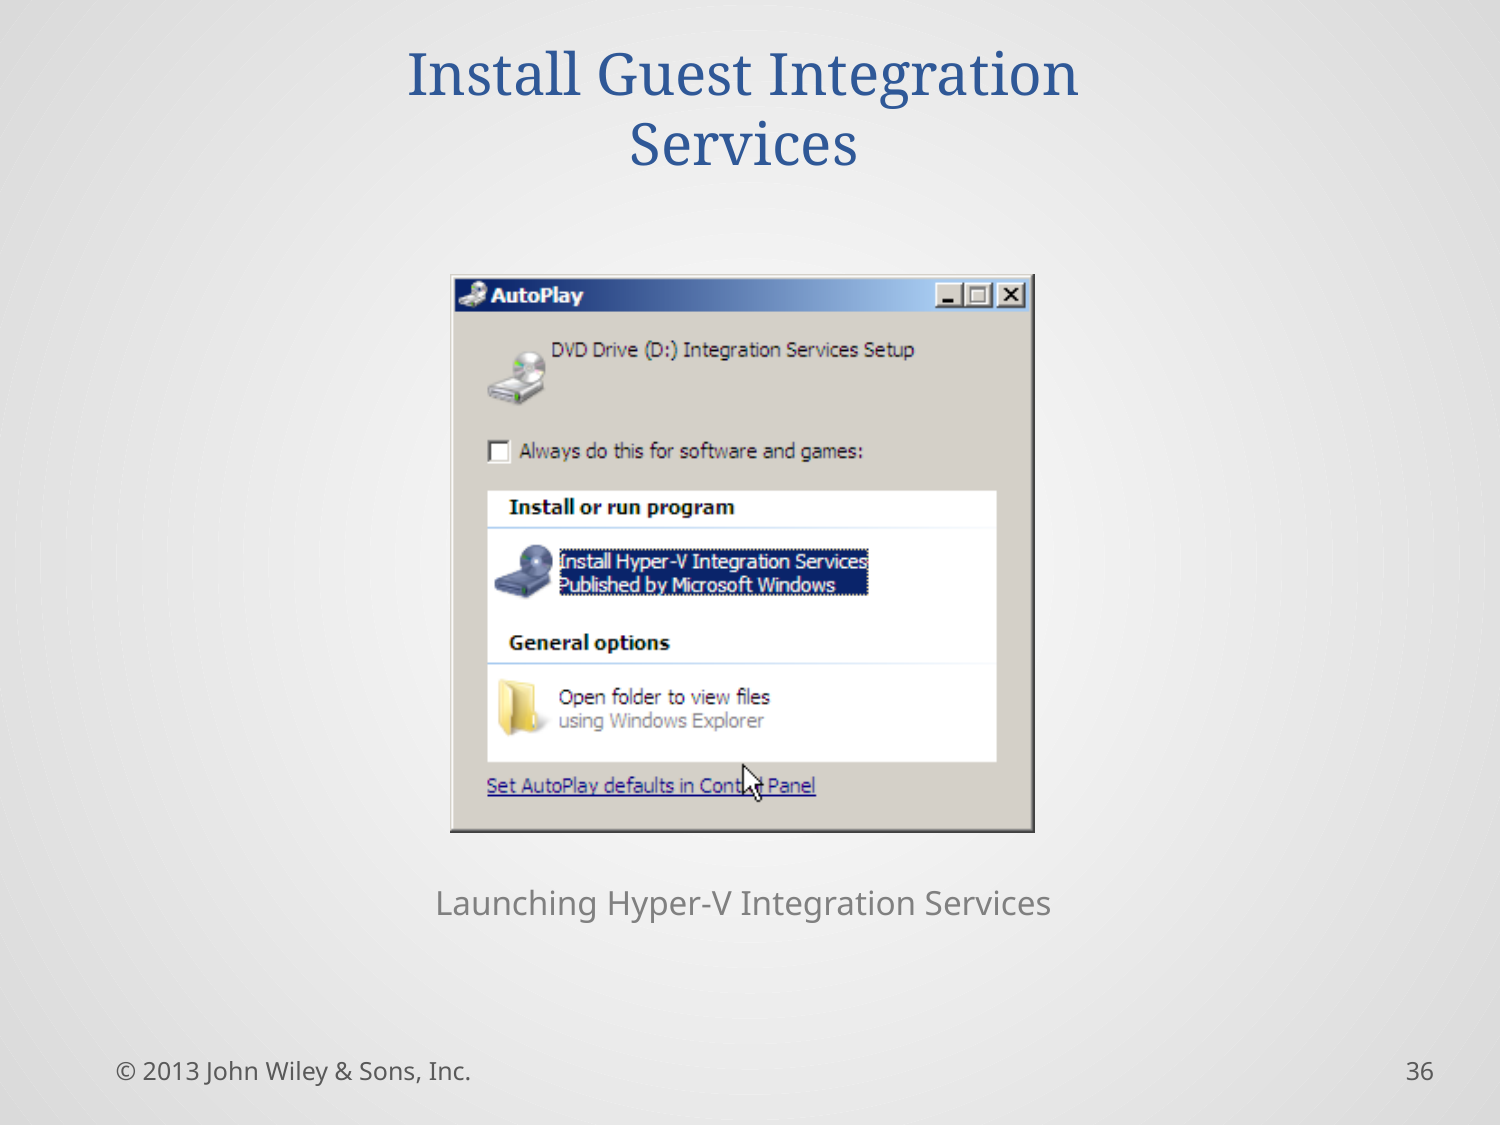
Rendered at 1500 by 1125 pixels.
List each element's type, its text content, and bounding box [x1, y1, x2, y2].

slide_number 36 [1401, 1042, 1494, 1103]
title Install Guest Integration Services [275, 37, 1213, 185]
footer © 2013 John Wiley & Sons, Inc. [108, 1042, 576, 1103]
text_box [449, 274, 1035, 872]
list Launching Hyper-V Integration Services [275, 875, 1213, 1041]
